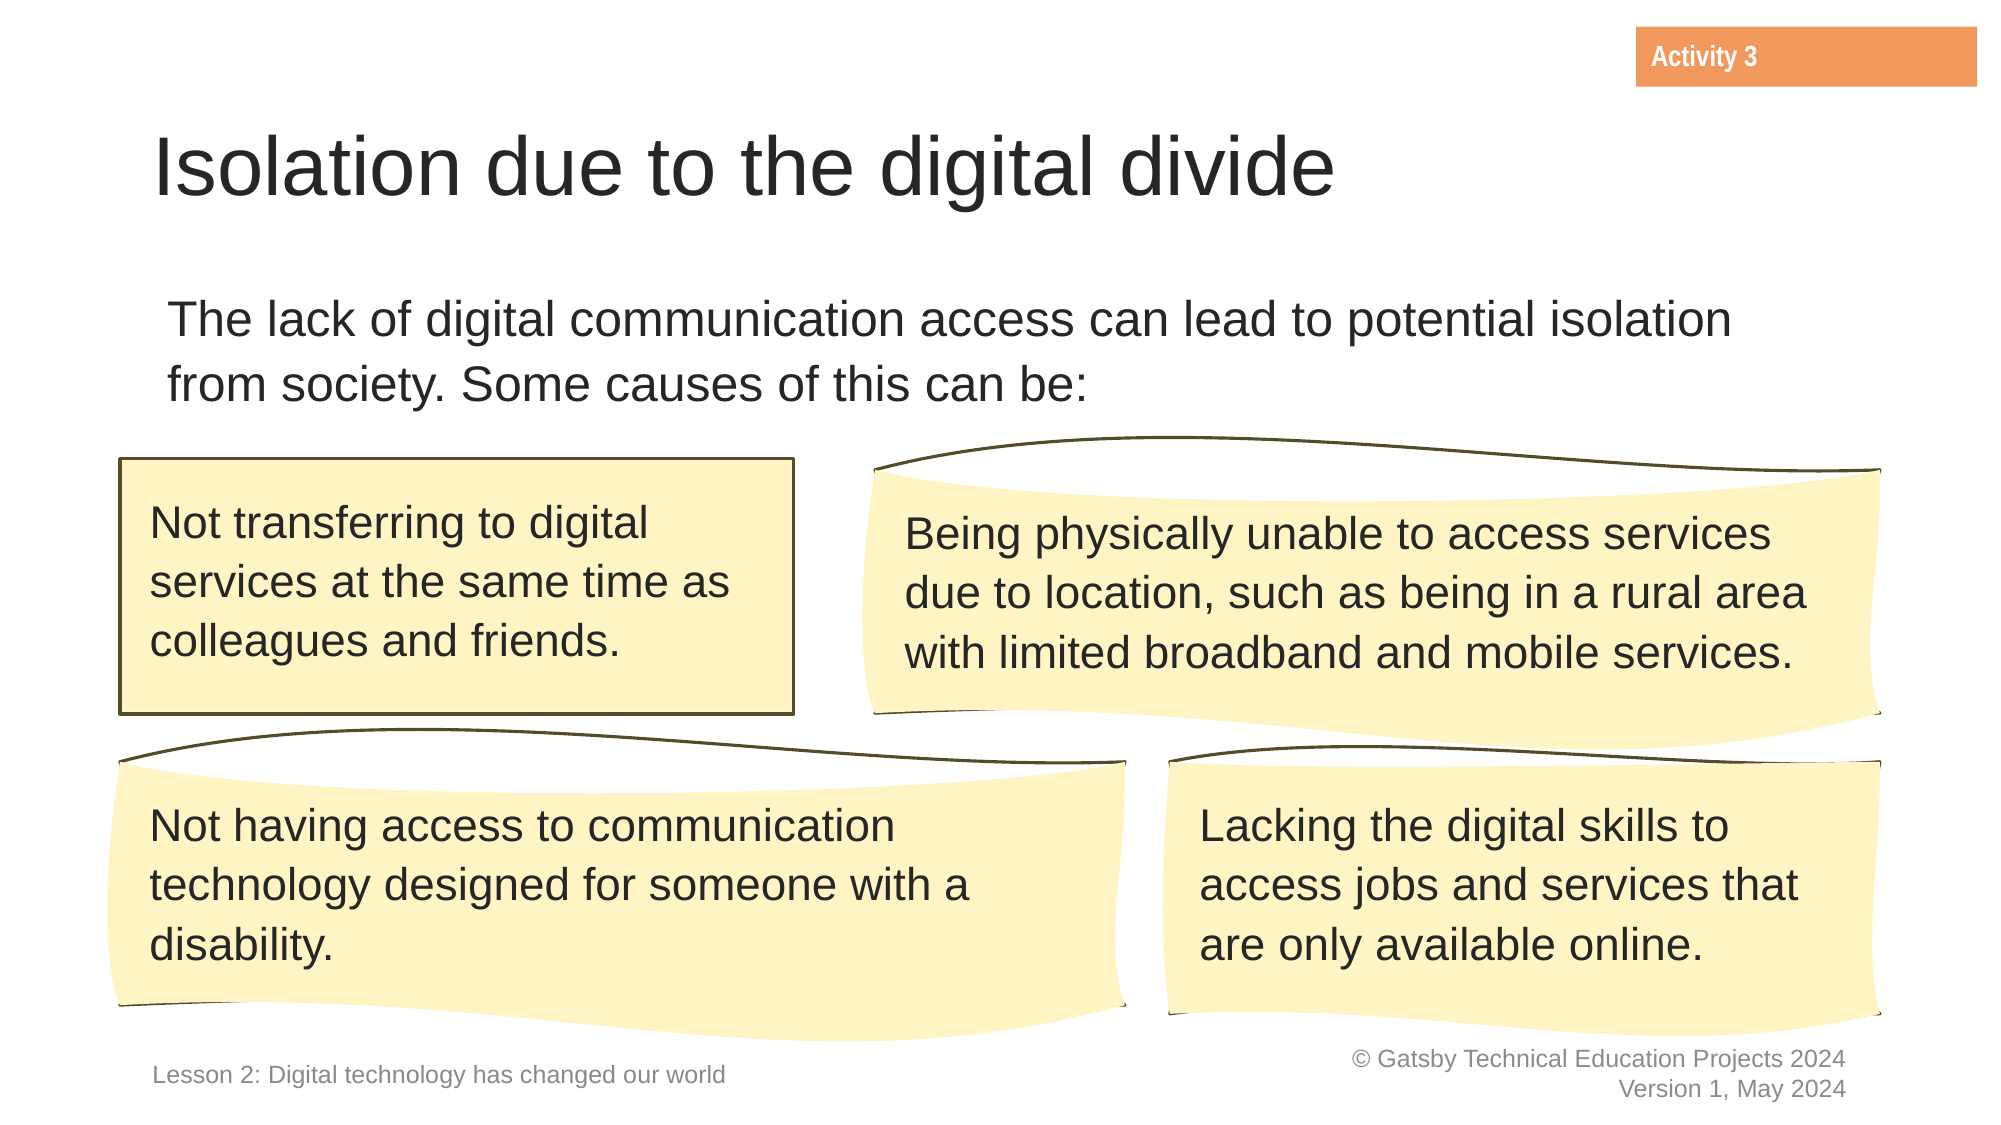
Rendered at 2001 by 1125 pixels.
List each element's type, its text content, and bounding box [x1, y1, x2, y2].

text_box Lacking the digital skills to access jobs and services that are only available online. [1162, 746, 1880, 1037]
text_box Being physically unable to access services due to location, such as being in a rural area with limited broadband and mobile services. [862, 437, 1881, 750]
list Activity 3 [1636, 26, 1978, 87]
text_box Not having access to communication technology designed for someone with a disability. [107, 729, 1126, 1042]
title Isolation due to the digital divide [137, 59, 1863, 278]
list The lack of digital communication access can lead to potential isolation from society. Some causes of this can be: [137, 252, 1845, 967]
list Not transferring to digital services at the same time as colleagues and friends. [118, 457, 795, 716]
list Lesson 2: Digital technology has changed our world [137, 1042, 1024, 1103]
